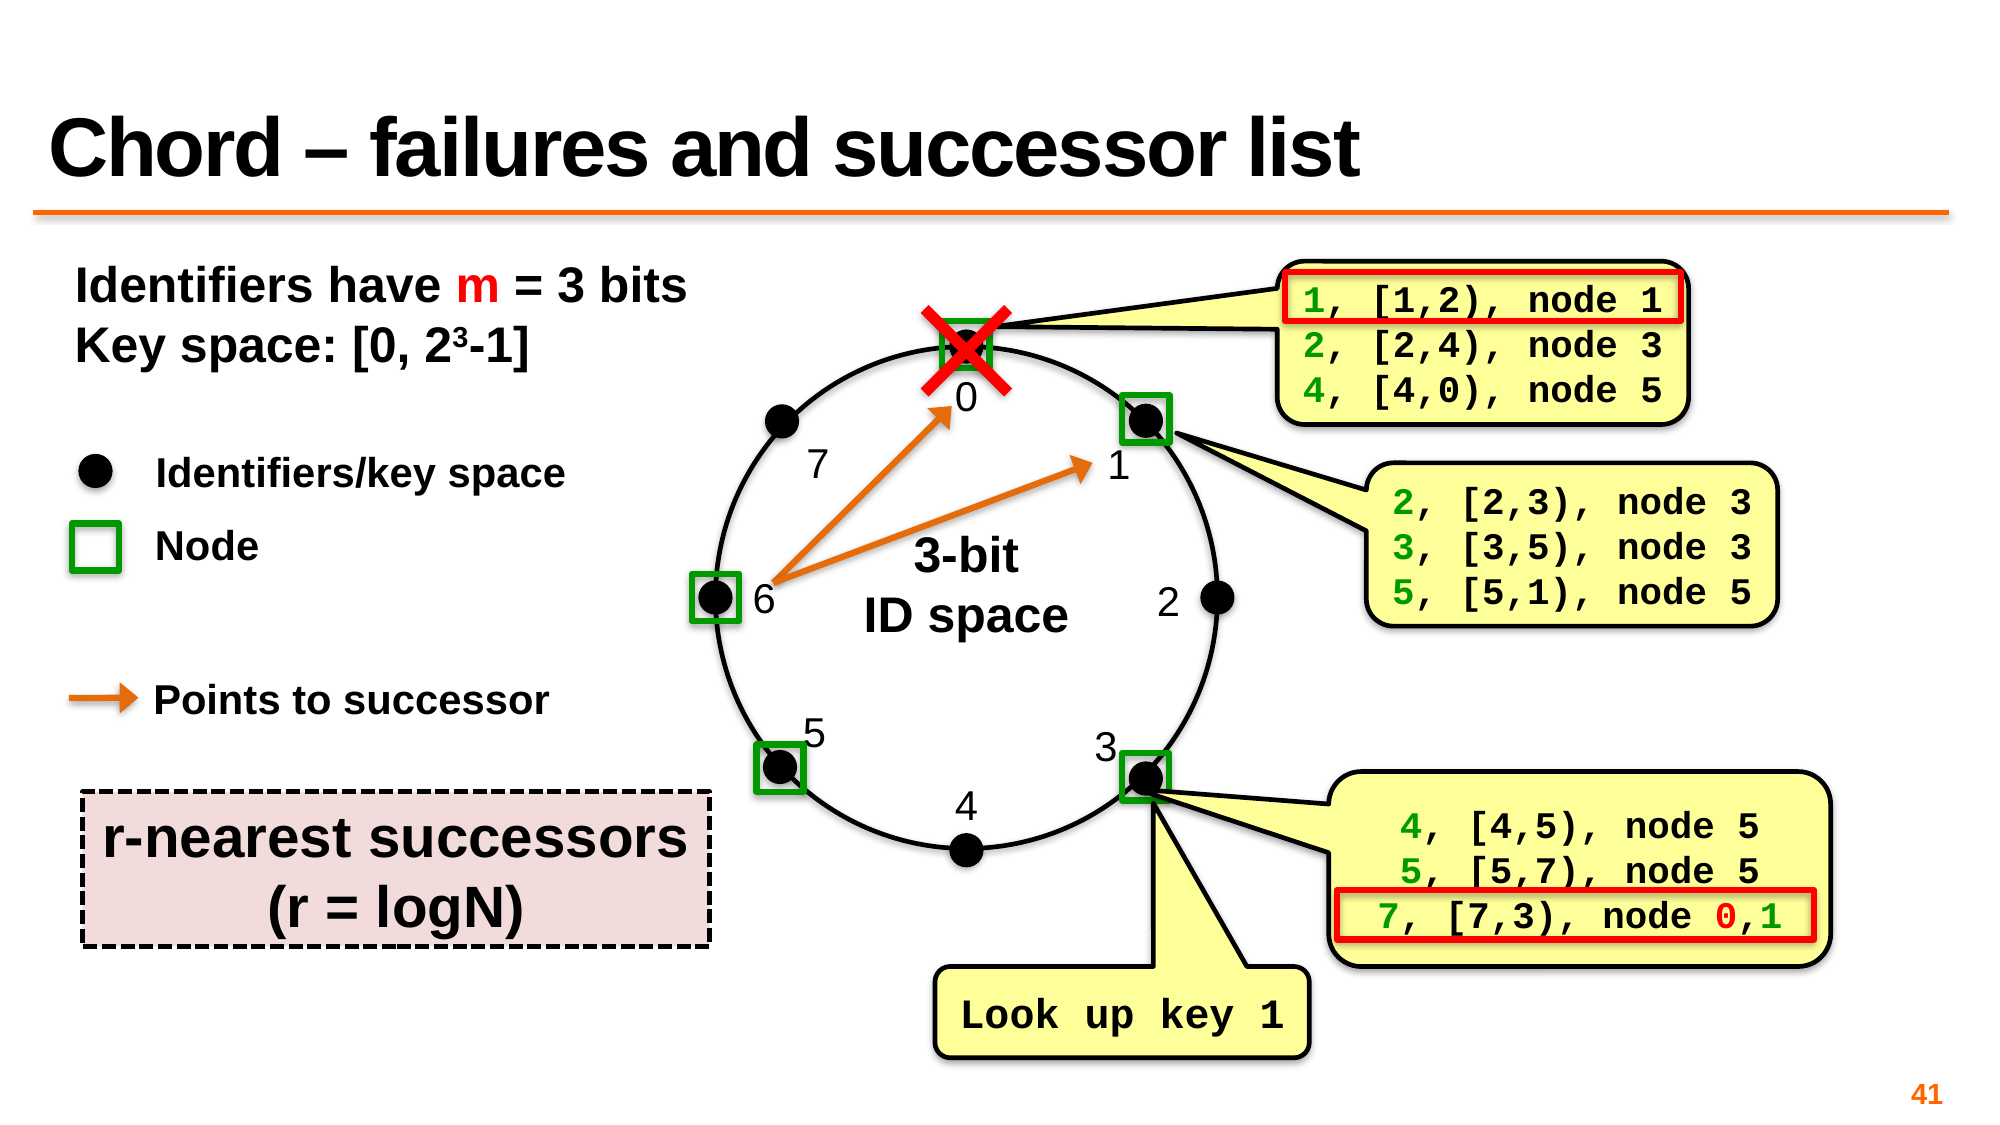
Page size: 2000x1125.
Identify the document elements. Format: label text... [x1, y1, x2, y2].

text_box [1201, 581, 1233, 614]
text_box Points to successor [138, 665, 565, 731]
text_box Look up key 1 [934, 802, 1311, 1059]
text_box 1, [1,2), node 1 2, [2,4), node 3 4, [4,0), node 5 [1009, 260, 1690, 426]
text_box [941, 345, 949, 363]
text_box 5 [788, 698, 842, 763]
text_box 6 [737, 564, 791, 630]
text_box 1 [1092, 430, 1146, 496]
text_box [1336, 890, 1815, 940]
text_box [920, 304, 1013, 398]
text_box [716, 450, 1218, 849]
text_box [950, 837, 982, 866]
title Chord – failures and successor list [33, 24, 1950, 201]
text_box Node [139, 511, 275, 577]
slide_number 41 [1482, 1074, 1950, 1110]
text_box [691, 573, 740, 622]
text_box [773, 405, 952, 461]
text_box [805, 347, 936, 404]
text_box 3-bit ID space [848, 591, 1085, 650]
text_box [1121, 753, 1170, 801]
text_box 2, [2,3), node 3 3, [3,5), node 3 5, [5,1), node 5 [1175, 432, 1779, 627]
text_box [79, 455, 112, 487]
text_box Identifiers/key space [140, 438, 582, 503]
text_box [949, 320, 985, 337]
text_box 3 [1079, 712, 1133, 778]
text_box r-nearest successors (r = logN) [82, 791, 710, 947]
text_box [773, 463, 1093, 584]
text_box [71, 523, 120, 571]
text_box [1284, 271, 1682, 322]
text_box 0 [939, 377, 993, 428]
text_box [984, 347, 990, 361]
text_box 4, [4,5), node 5 5, [5,7), node 5 7, [7,3), node 0,1 [1136, 770, 1832, 968]
text_box [956, 347, 1119, 461]
text_box Identifiers have m = 3 bits Key space: [0, 23-1] [59, 245, 704, 380]
text_box [1122, 394, 1170, 443]
text_box [756, 744, 804, 792]
text_box 4 [940, 771, 994, 837]
text_box [715, 442, 768, 572]
text_box 2 [1141, 567, 1195, 633]
